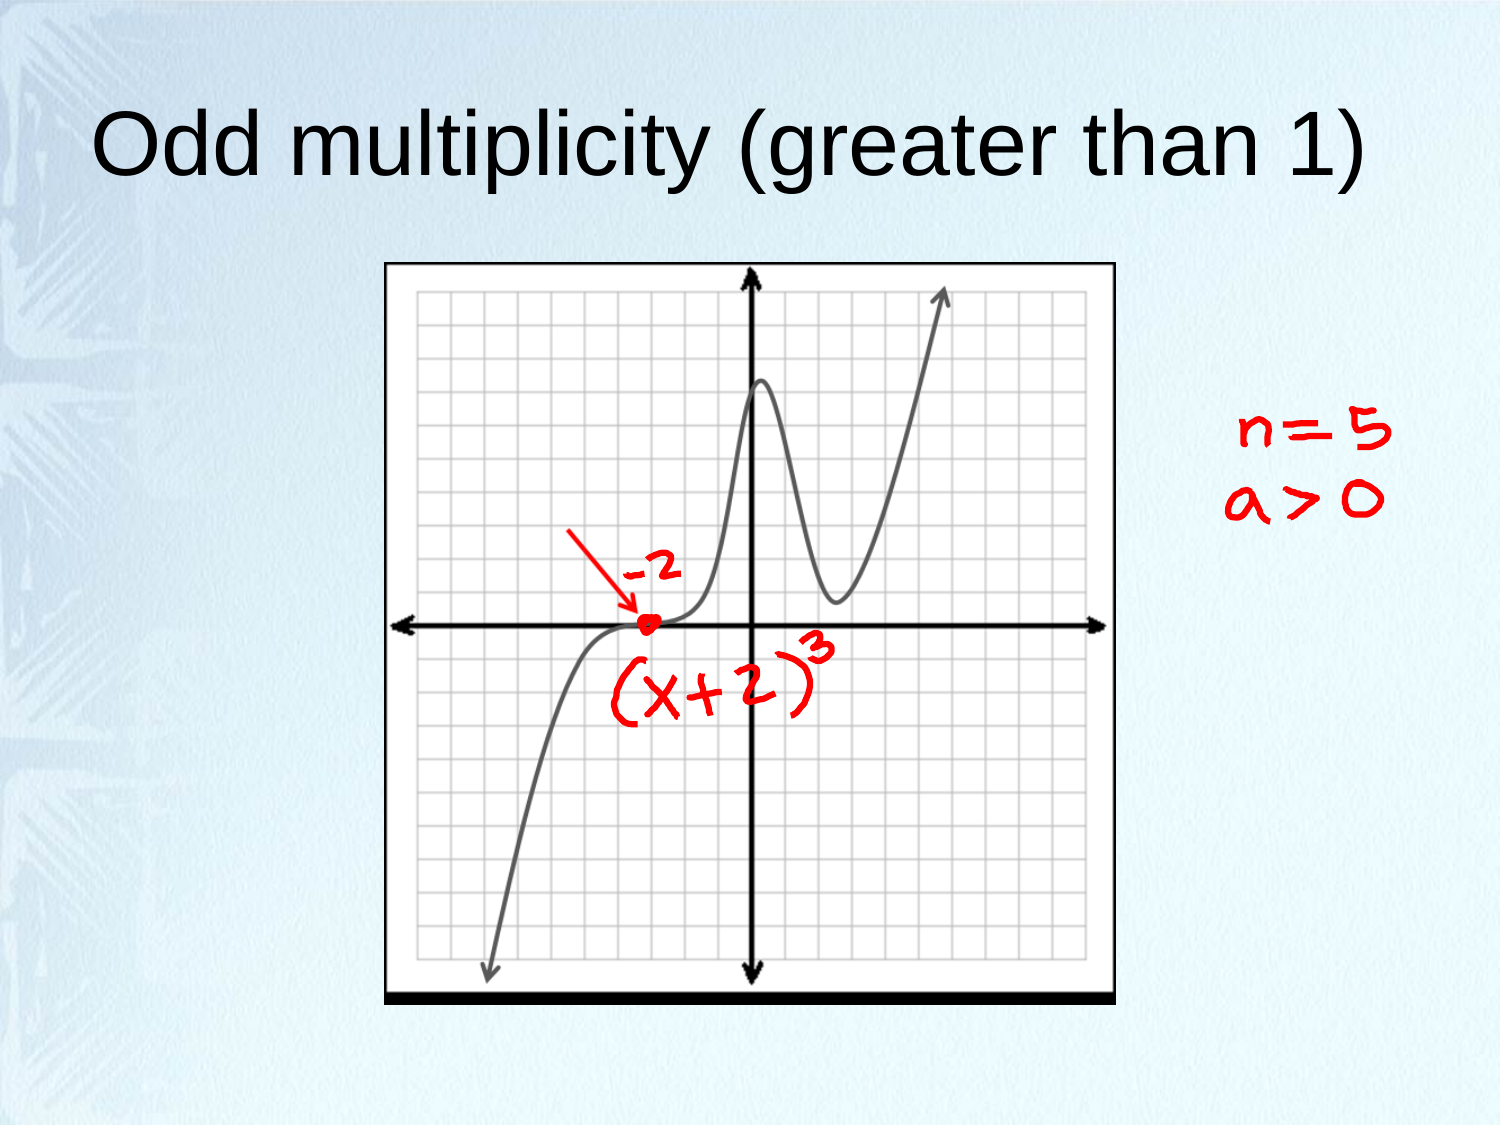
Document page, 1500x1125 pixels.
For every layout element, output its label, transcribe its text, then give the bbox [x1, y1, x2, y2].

text_box [1227, 489, 1271, 523]
text_box [1344, 481, 1382, 516]
text_box [1241, 418, 1270, 447]
text_box [1284, 488, 1318, 519]
title Odd multiplicity (greater than 1) [74, 44, 1426, 233]
picture [0, 0, 1500, 1125]
text_box [1351, 408, 1390, 448]
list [384, 262, 1116, 1006]
text_box [1290, 435, 1333, 439]
text_box [1282, 422, 1319, 426]
